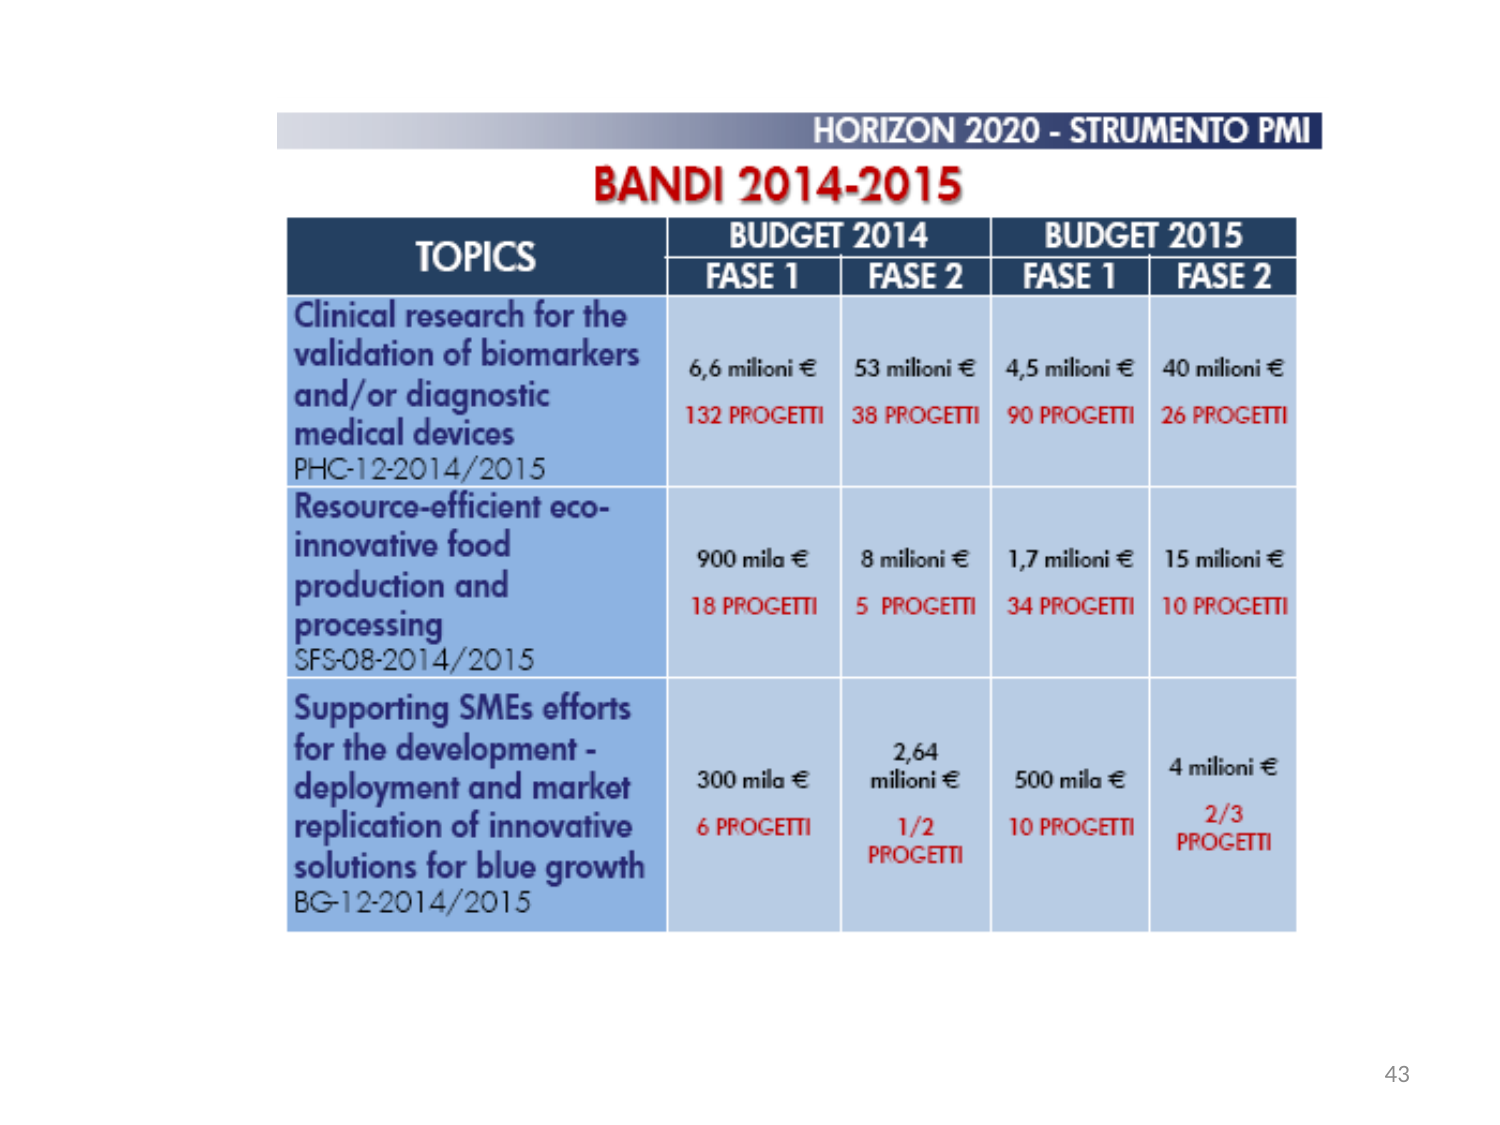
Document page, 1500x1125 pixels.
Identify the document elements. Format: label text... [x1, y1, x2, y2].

slide_number 43 [1074, 1042, 1425, 1103]
picture [277, 96, 1330, 943]
